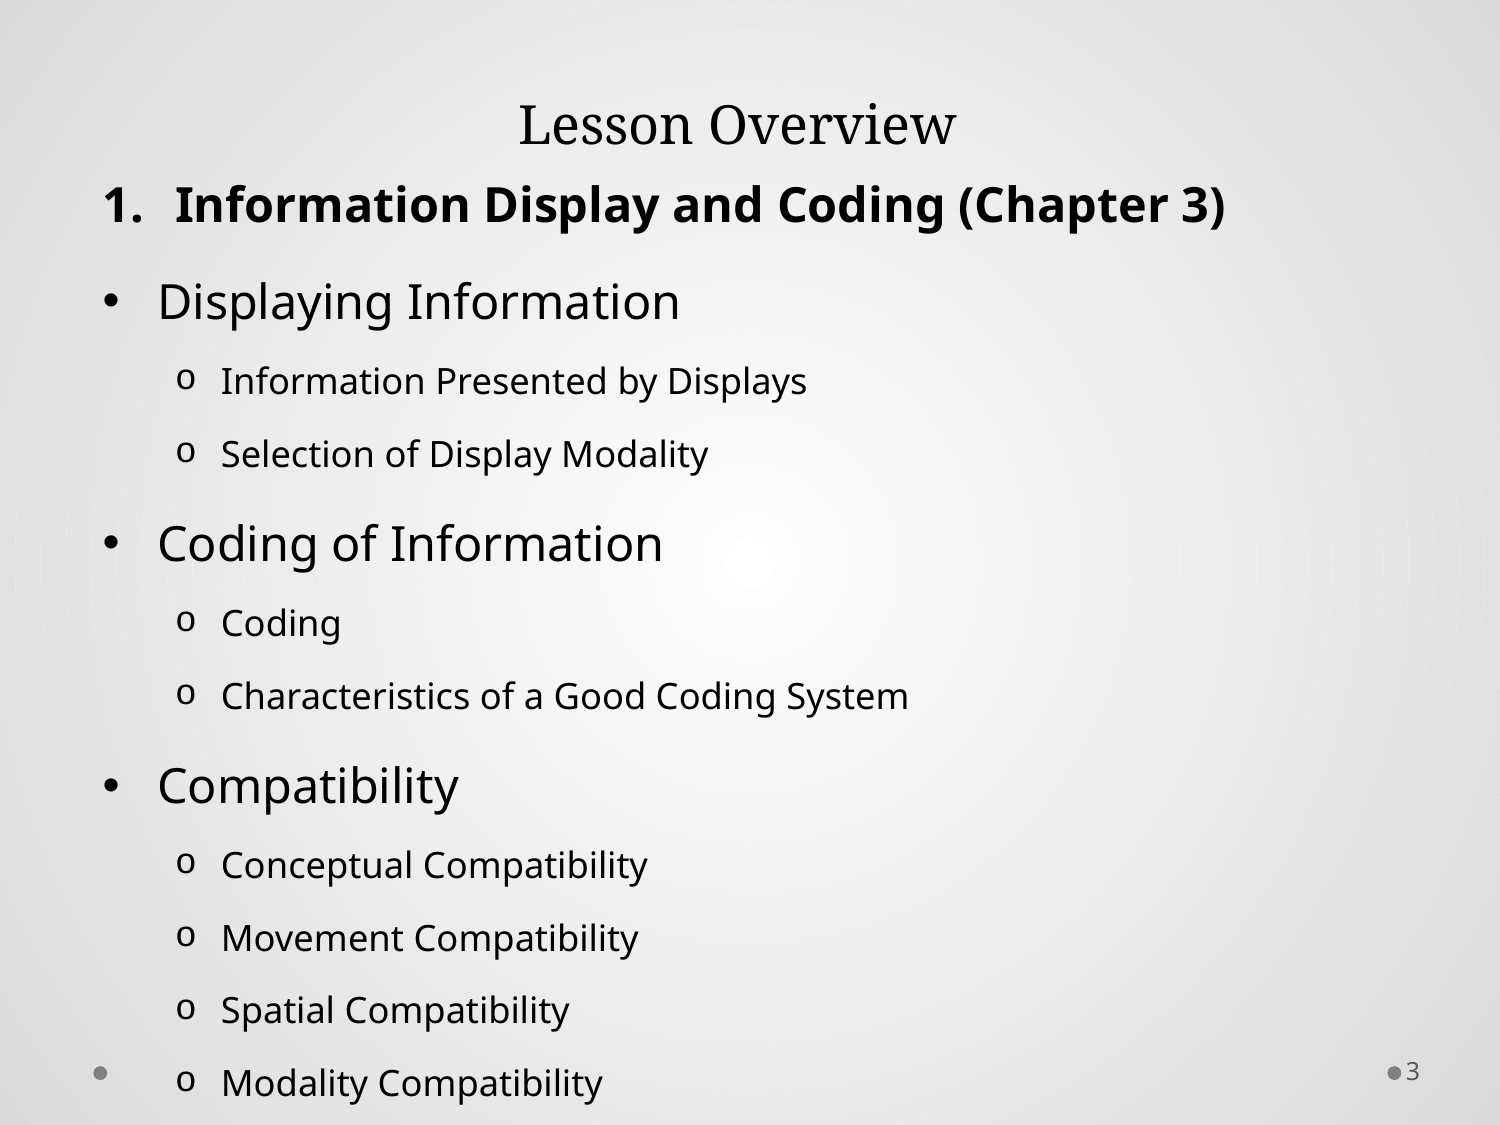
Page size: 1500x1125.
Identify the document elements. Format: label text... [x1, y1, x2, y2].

list Information Display and Coding (Chapter 3) Displaying Information Information Presented by Displays Selection of Display Modality Coding of Information Coding Characteristics of a Good Coding System Compatibility Conceptual Compatibility Movement Compatibility Spatial Compatibility Modality Compatibility [87, 137, 1463, 1113]
title Lesson Overview [62, 62, 1413, 163]
slide_number 3 [1401, 1042, 1494, 1103]
